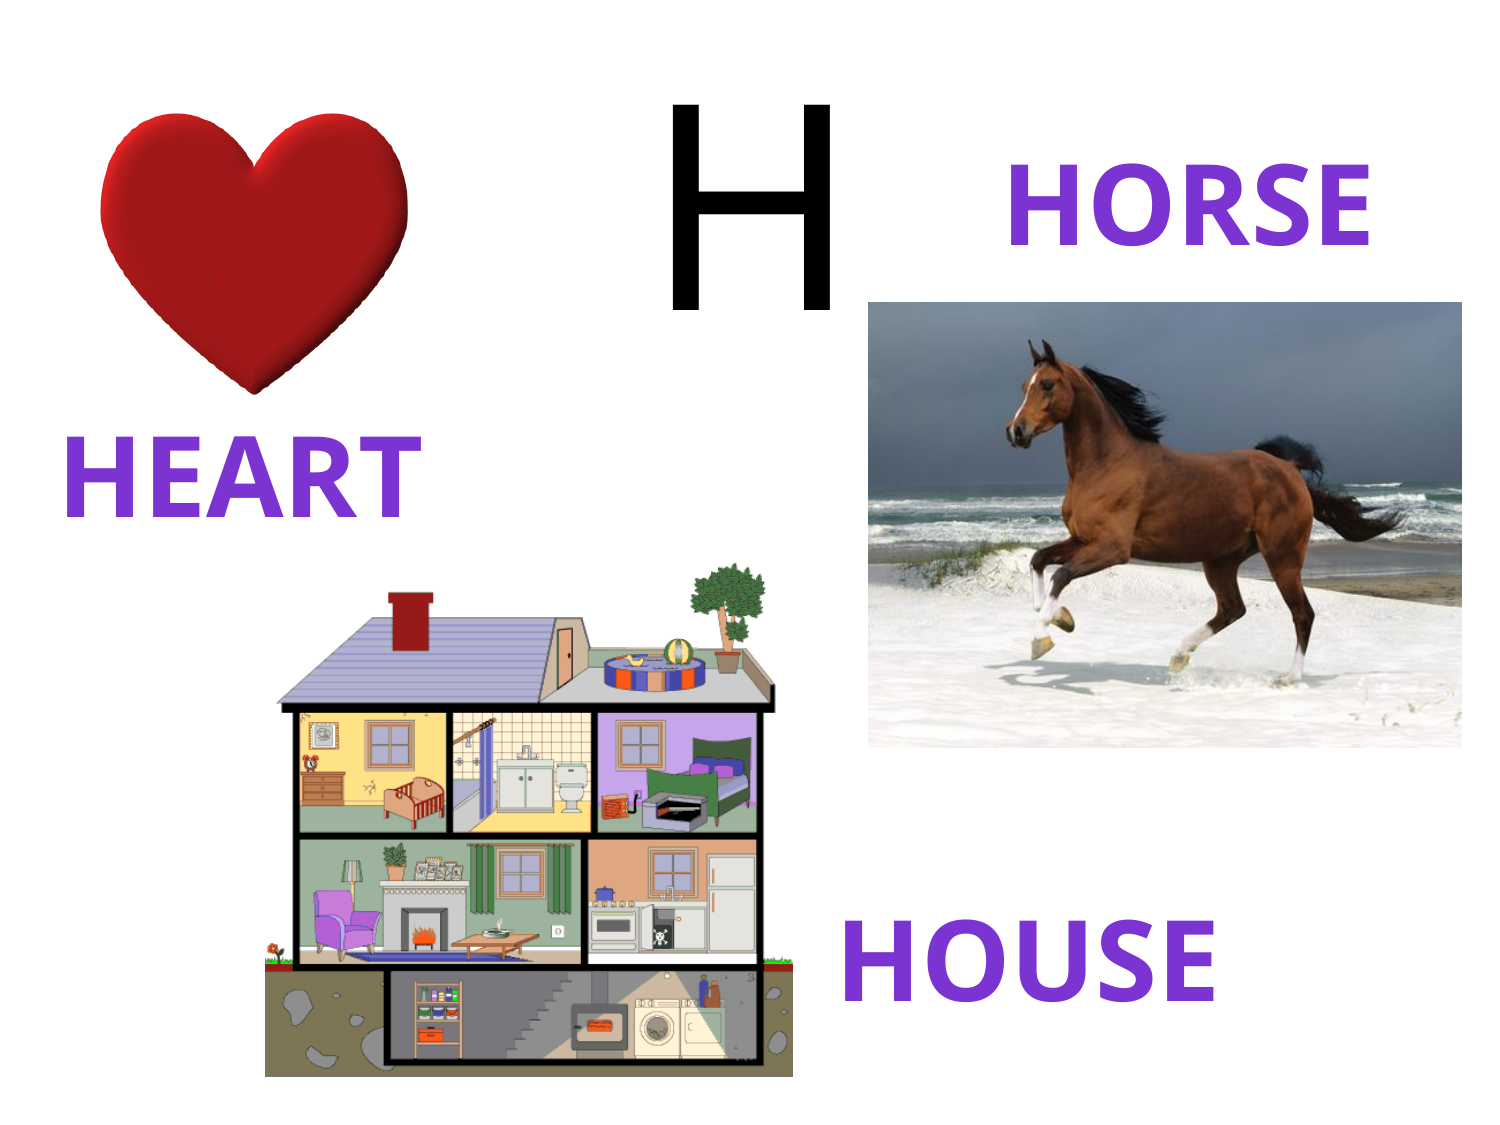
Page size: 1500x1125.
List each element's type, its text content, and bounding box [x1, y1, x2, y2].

picture [100, 113, 409, 395]
text_box house [820, 881, 1236, 1032]
picture [265, 562, 793, 1077]
title H [76, 101, 1427, 290]
text_box heart [42, 397, 439, 548]
text_box horse [986, 125, 1392, 276]
picture [867, 302, 1462, 749]
